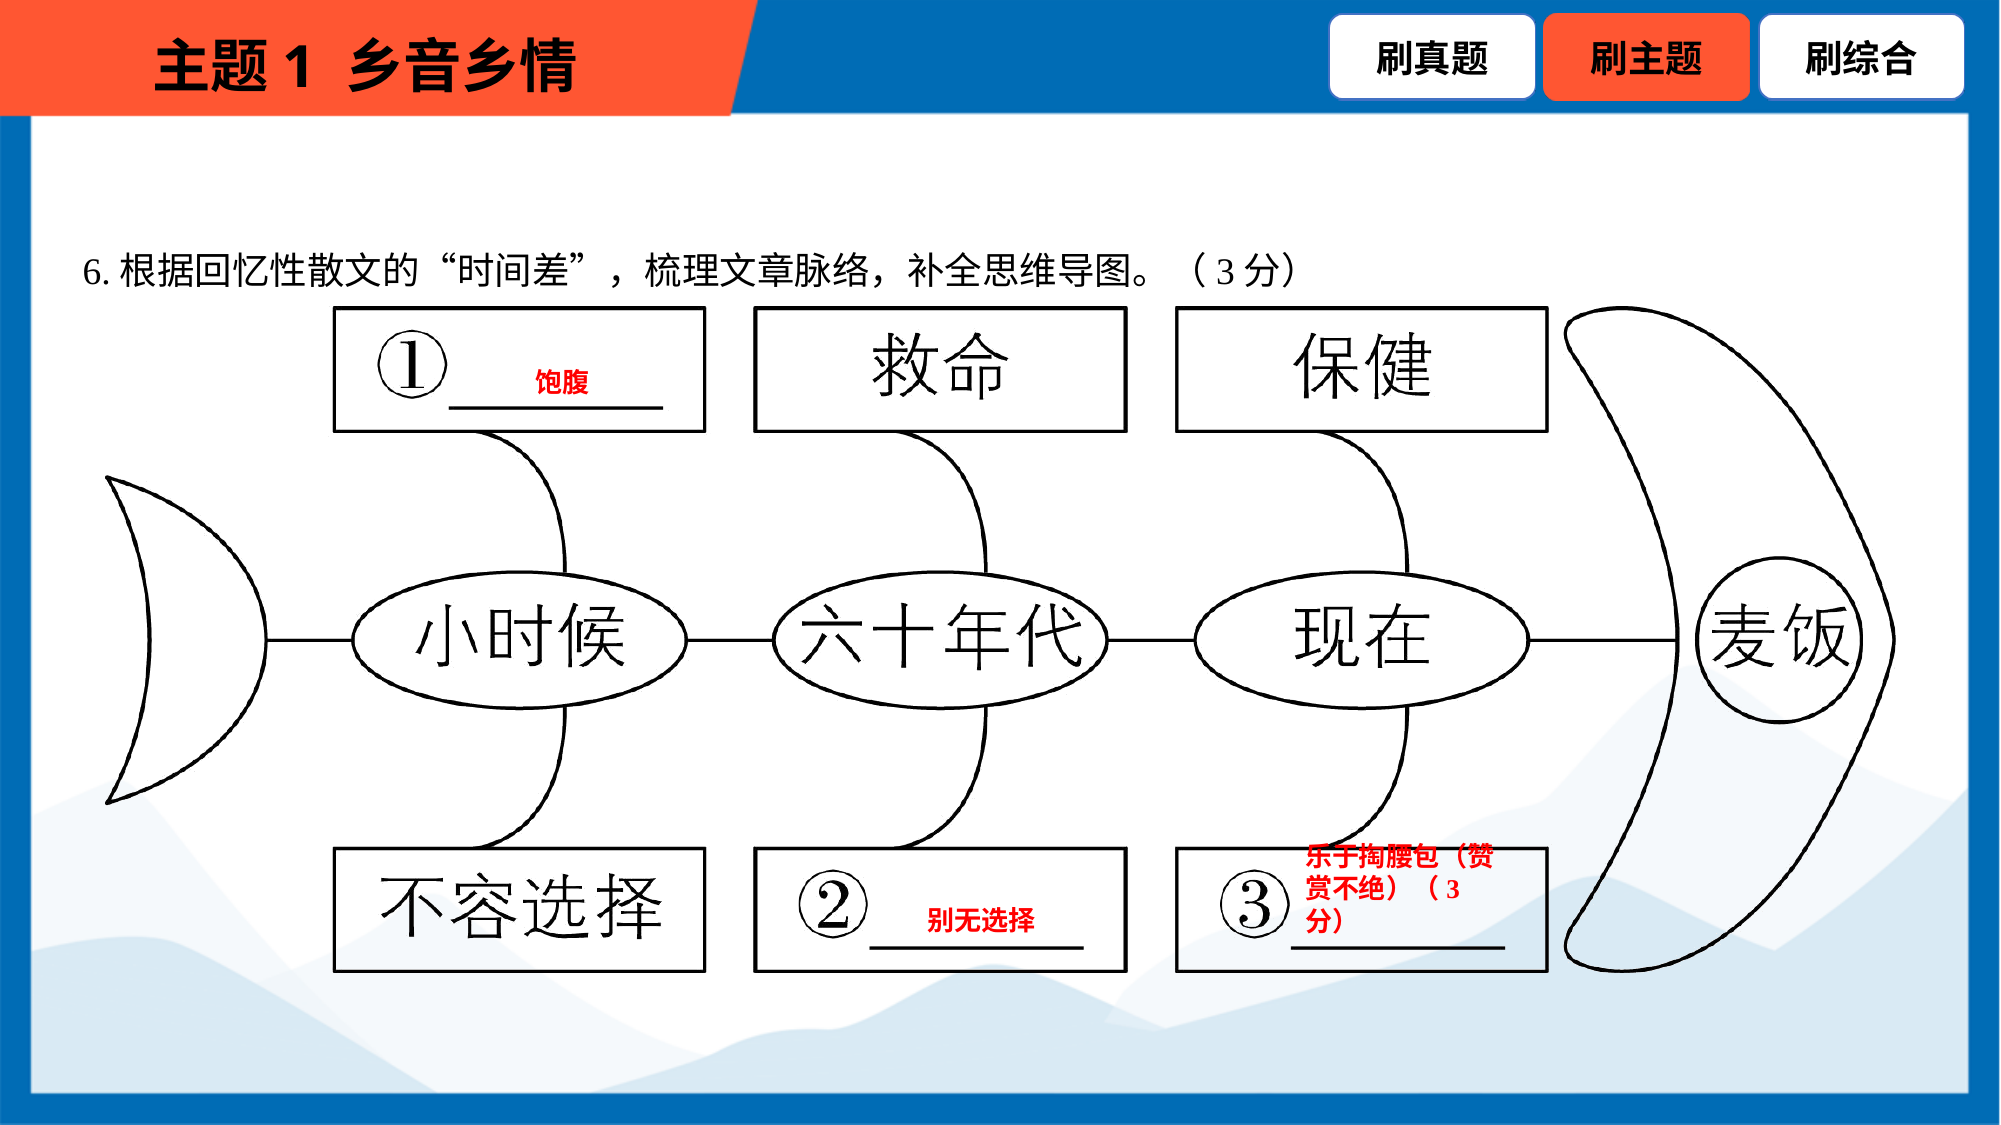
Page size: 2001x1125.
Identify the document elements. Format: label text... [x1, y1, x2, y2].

text_box 6.根据回忆性散文的“时间差”，梳理文章脉络，补全思维导图。（3分） [82, 227, 1917, 286]
picture [0, 0, 2000, 1125]
